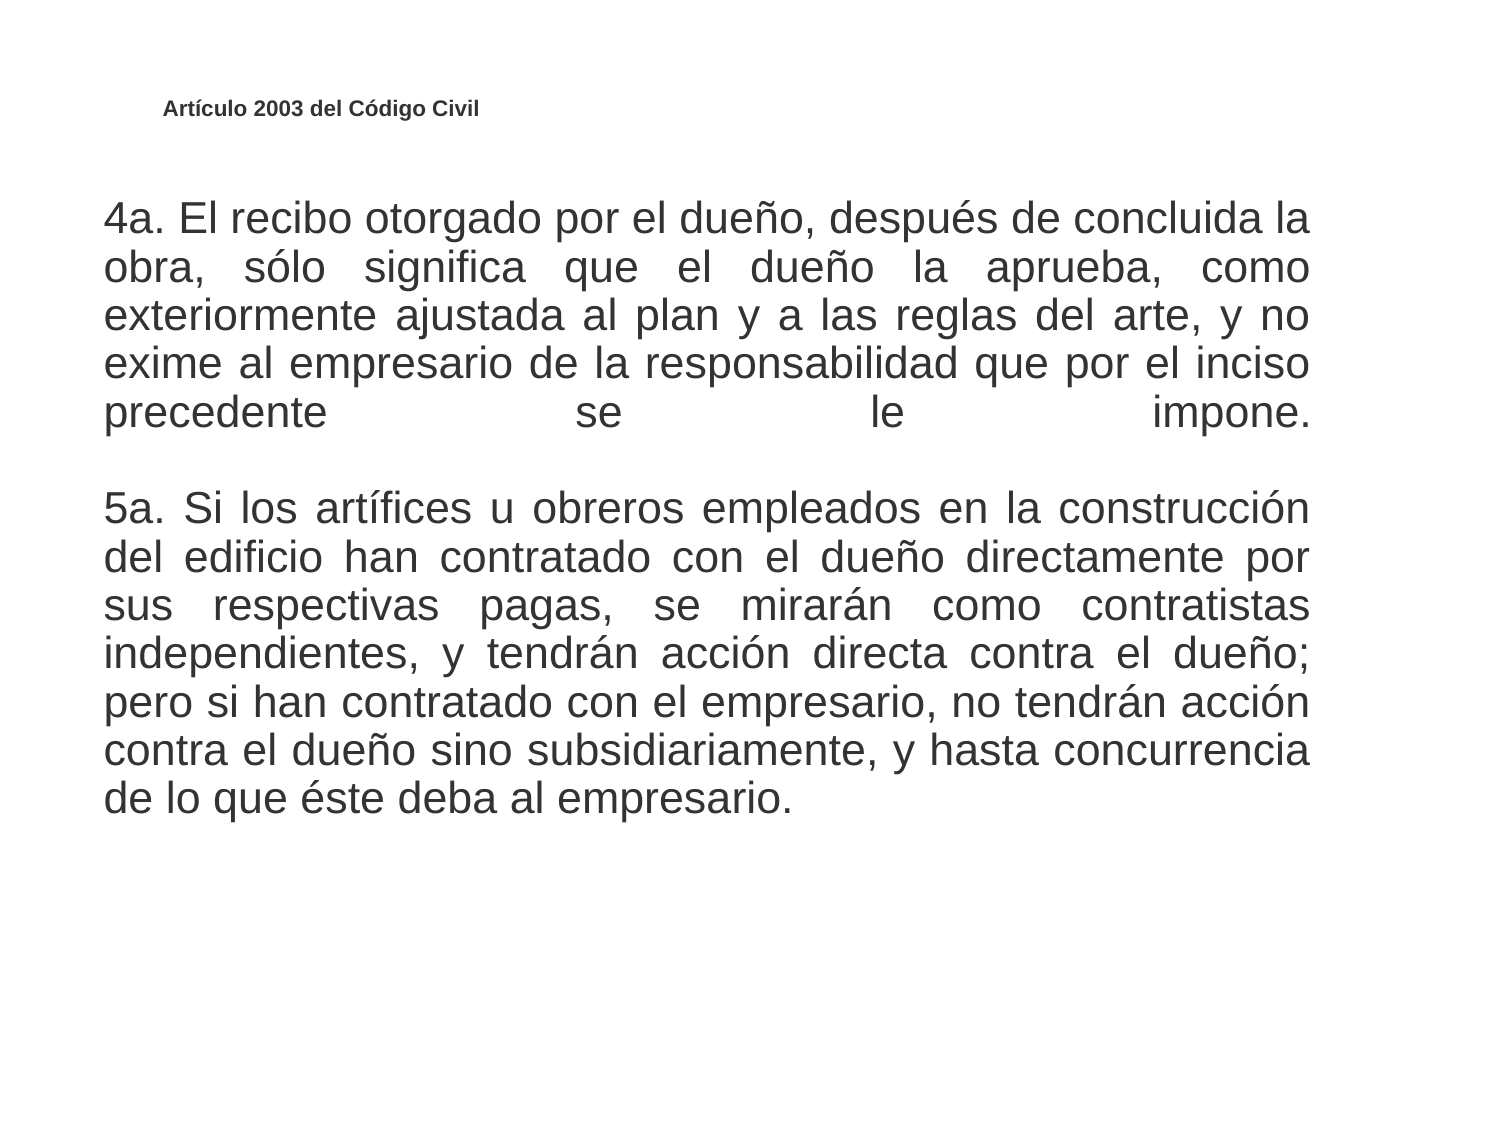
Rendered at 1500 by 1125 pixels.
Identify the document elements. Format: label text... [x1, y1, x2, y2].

title 4a. El recibo otorgado por el dueño, después de concluida la obra, sólo significa que el dueño la aprueba, como exteriormente ajustada al plan y a las reglas del arte, y no exime al empresario de la responsabilidad que por el inciso precedente se le impone. 5a. Si los artífices u obreros empleados en la construcción del edificio han contratado con el dueño directamente por sus respectivas pagas, se mirarán como contratistas independientes, y tendrán acción directa contra el dueño; pero si han contratado con el empresario, no tendrán acción contra el dueño sino subsidiariamente, y hasta concurrencia de lo que éste deba al empresario. [88, 184, 1329, 835]
text_box Artículo 2003 del Código Civil [147, 89, 1270, 161]
